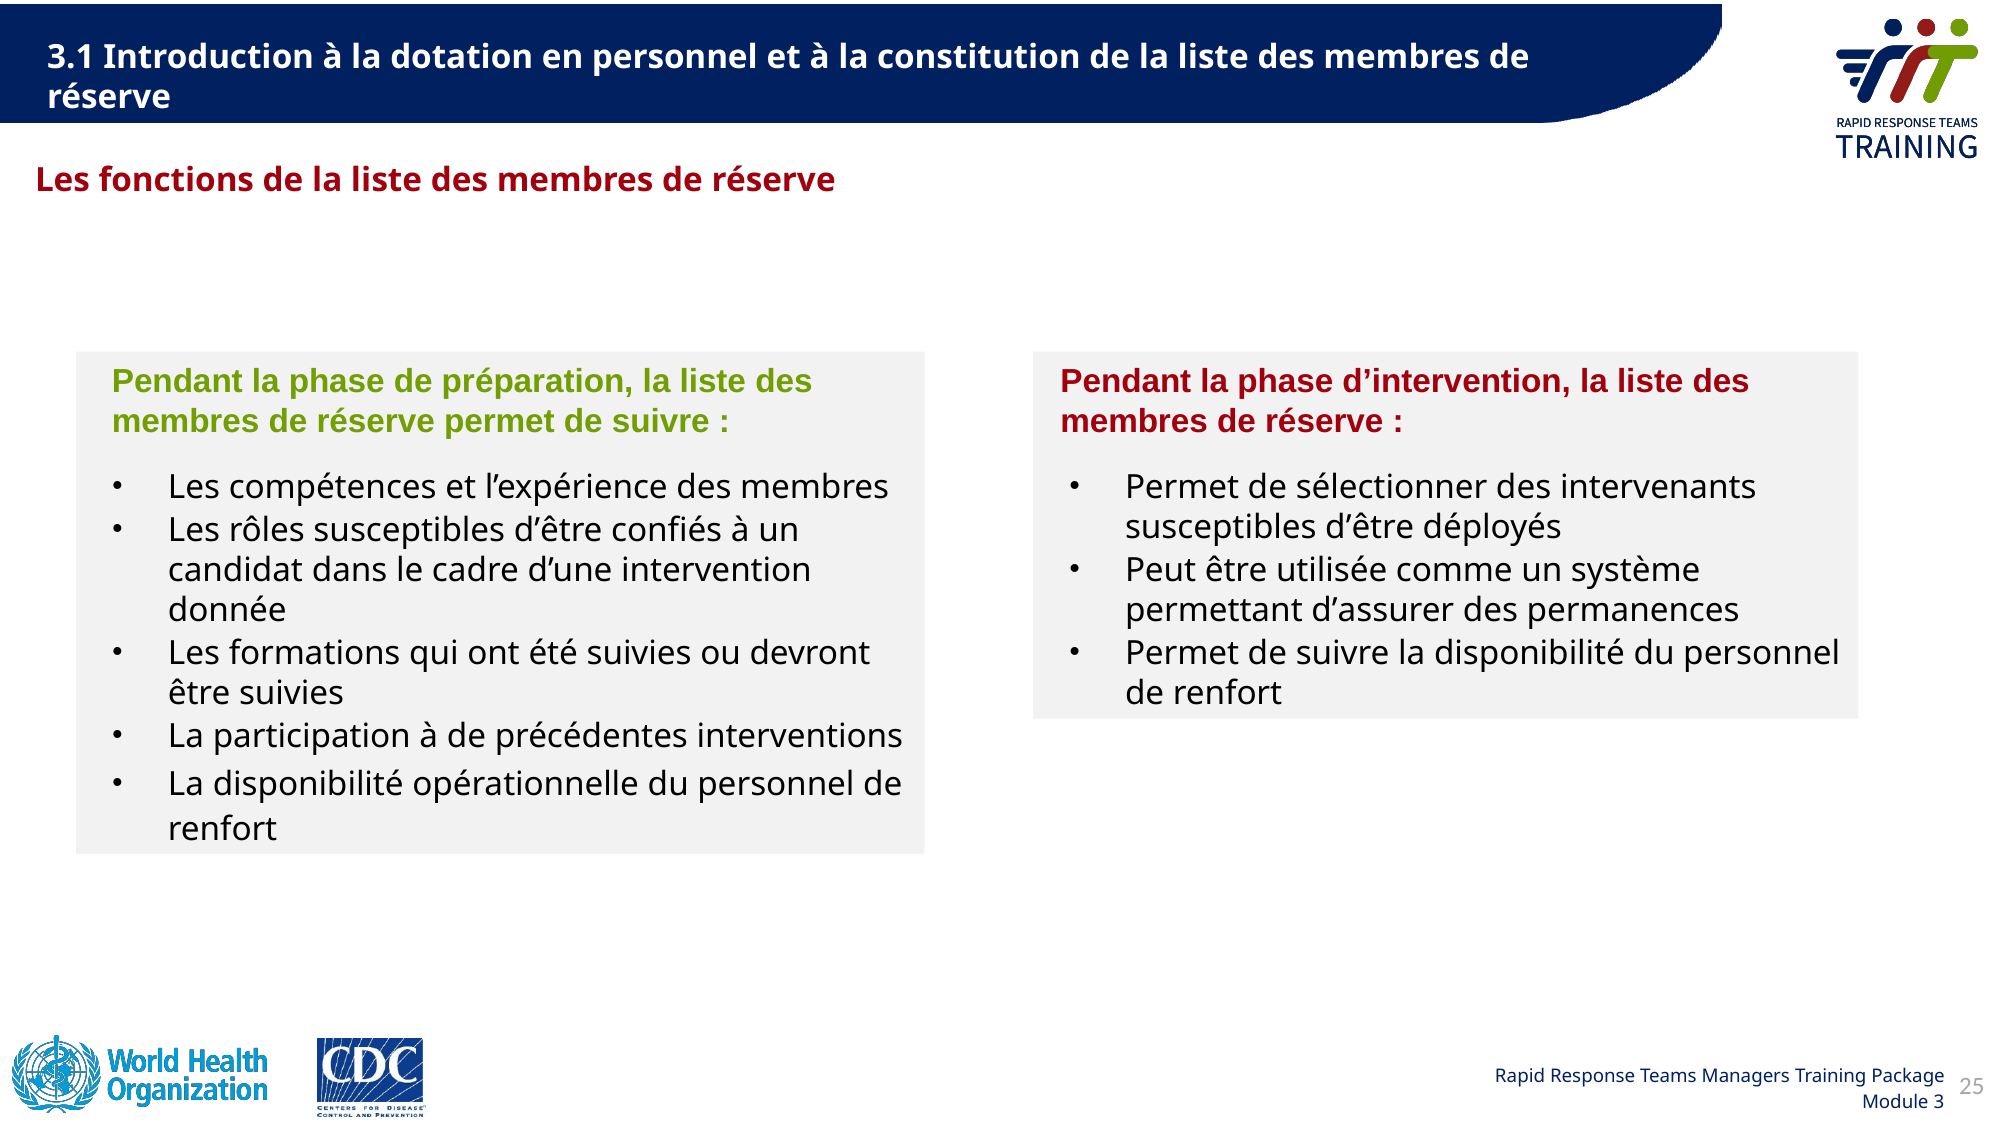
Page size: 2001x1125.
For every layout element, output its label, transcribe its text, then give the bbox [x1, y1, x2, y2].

picture [0, 4, 1722, 123]
picture [22, 1062, 26, 1077]
picture [40, 1062, 47, 1070]
picture [12, 1083, 48, 1113]
picture [1835, 19, 1978, 167]
title Les fonctions de la liste des membres de réserve [31, 83, 1411, 276]
picture [71, 1053, 90, 1091]
text_box Pendant la phase dʼintervention, la liste des membres de réserve : Permet de sélectionner des intervenants susceptibles dʼêtre déployés Peut être utilisée comme un système permettant dʼassurer des permanences Permet de suivre la disponibilité du personnel de renfort [1032, 351, 1859, 719]
picture [34, 1054, 43, 1078]
picture [12, 1035, 54, 1068]
text_box Pendant la phase de préparation, la liste des membres de réserve permet de suivre : Les compétences et l’expérience des membres Les rôles susceptibles dʼêtre confiés à un candidat dans le cadre d’une intervention donnée Les formations qui ont été suivies ou devront être suivies La participation à de précédentes interventions La disponibilité opérationnelle du personnel de renfort [76, 351, 925, 855]
text_box 3.1 Introduction à la dotation en personnel et à la constitution de la liste des membres de réserve [32, 27, 1604, 123]
picture [59, 1035, 267, 1113]
picture [30, 1083, 37, 1091]
picture [24, 1054, 36, 1087]
picture [46, 1056, 54, 1062]
picture [50, 1108, 62, 1113]
slide_number 25 [1936, 1061, 2000, 1109]
picture [317, 1038, 426, 1117]
picture [36, 1088, 78, 1105]
